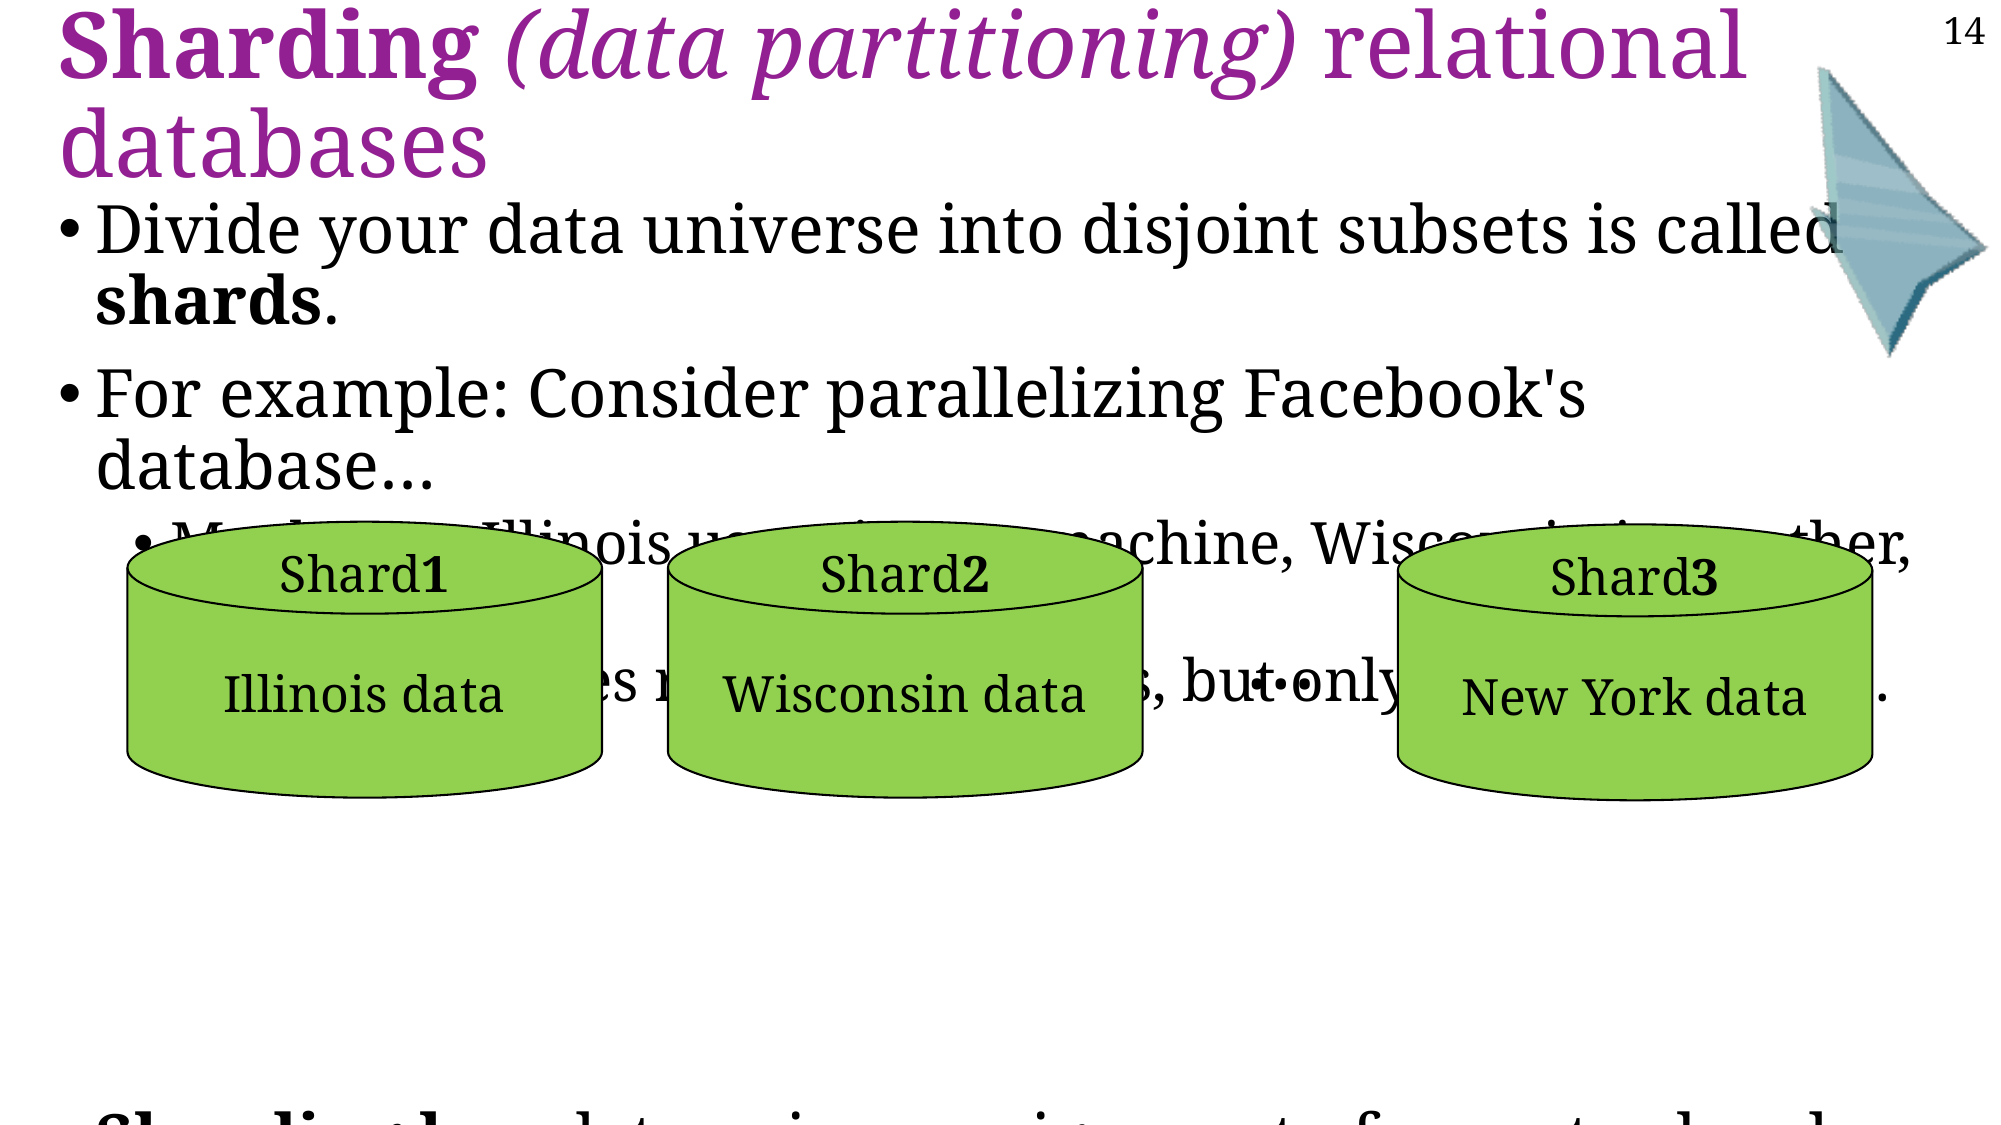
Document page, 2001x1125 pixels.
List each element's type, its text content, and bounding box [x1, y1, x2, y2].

text_box Shard2 Wisconsin data [666, 520, 1144, 799]
text_box Shard3 New York data [1396, 523, 1874, 802]
text_box Shard1 Illinois data [126, 520, 604, 799]
picture [1714, 59, 2000, 379]
list Divide your data universe into disjoint subsets is called shards. For example: Consider parallelizing Facebook's database… Maybe put Illinois users in one machine, Wisconsin in another, etc. Each node stores rows for all tables, but only a subset of rows. Sharding key determines assignment of rows to shards. Relational databases usually don't support sharding natively, it must be somehow hacked at the application level. [43, 188, 1953, 1106]
title Sharding (data partitioning) relational databases [43, 25, 1953, 171]
text_box … [1169, 599, 1392, 714]
